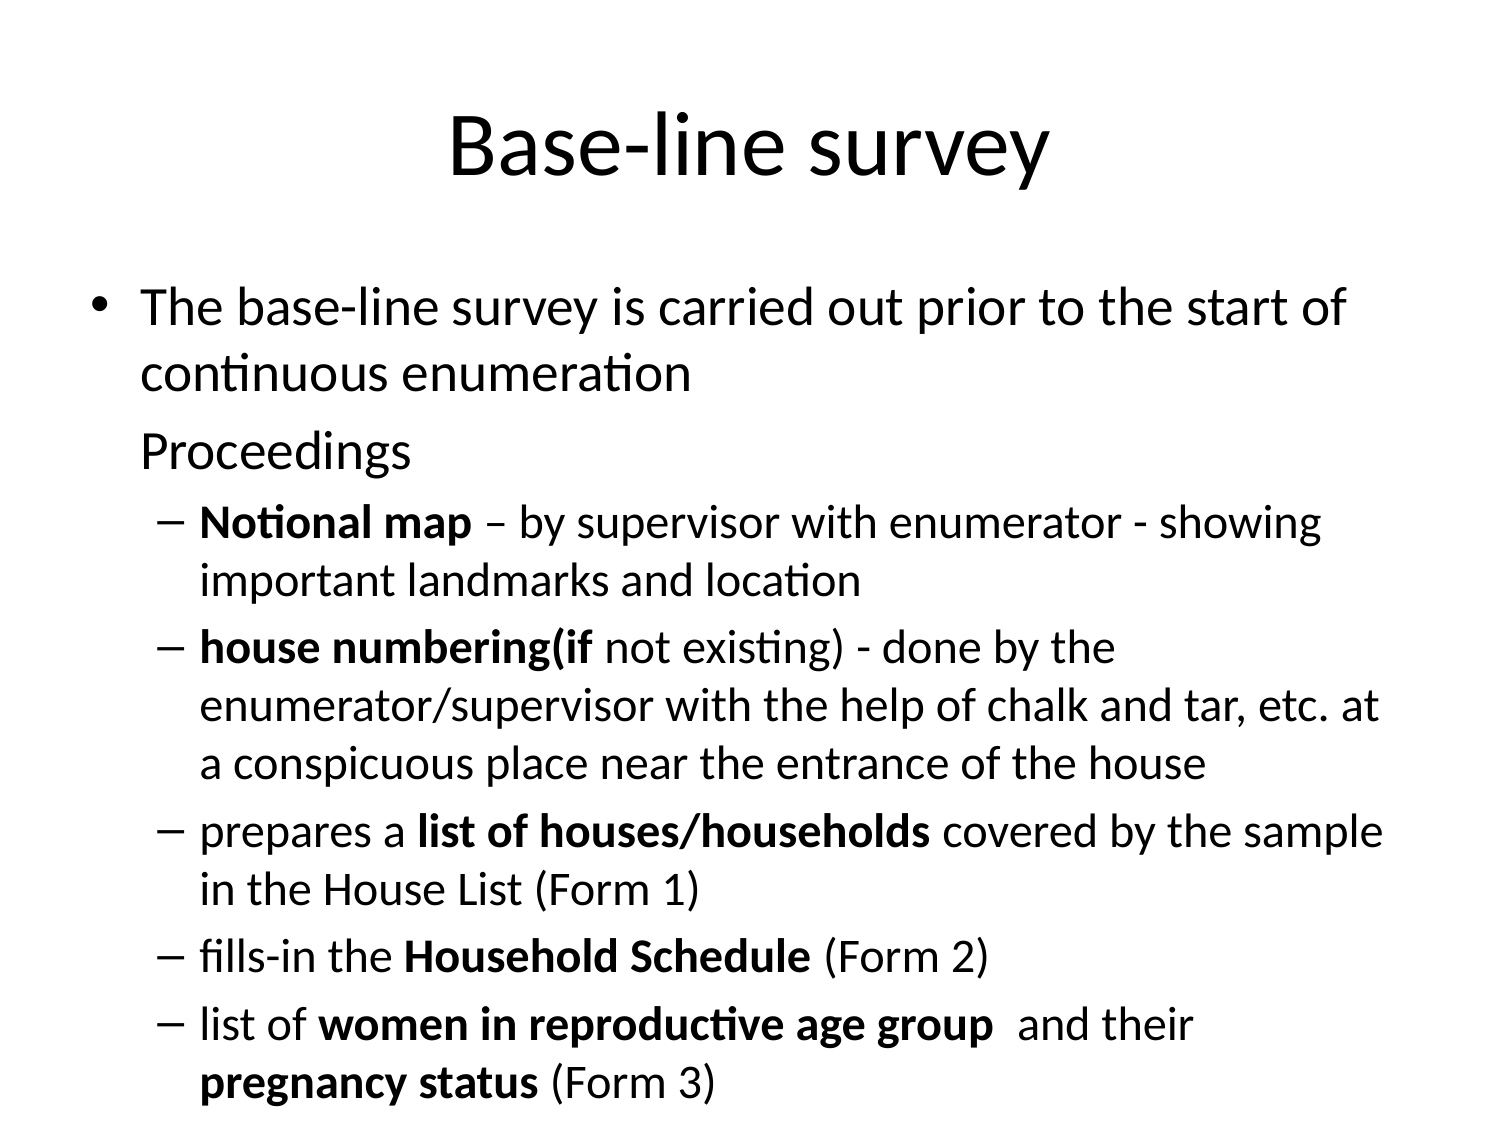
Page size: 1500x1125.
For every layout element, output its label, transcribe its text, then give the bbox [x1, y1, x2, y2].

list The base-line survey is carried out prior to the start of continuous enumeration Proceedings Notional map – by supervisor with enumerator - showing important landmarks and location house numbering(if not existing) - done by the enumerator/supervisor with the help of chalk and tar, etc. at a conspicuous place near the entrance of the house prepares a list of houses/households covered by the sample in the House List (Form 1) fills-in the Household Schedule (Form 2) list of women in reproductive age group and their pregnancy status (Form 3) [75, 262, 1425, 1125]
title Base-line survey [75, 45, 1425, 233]
